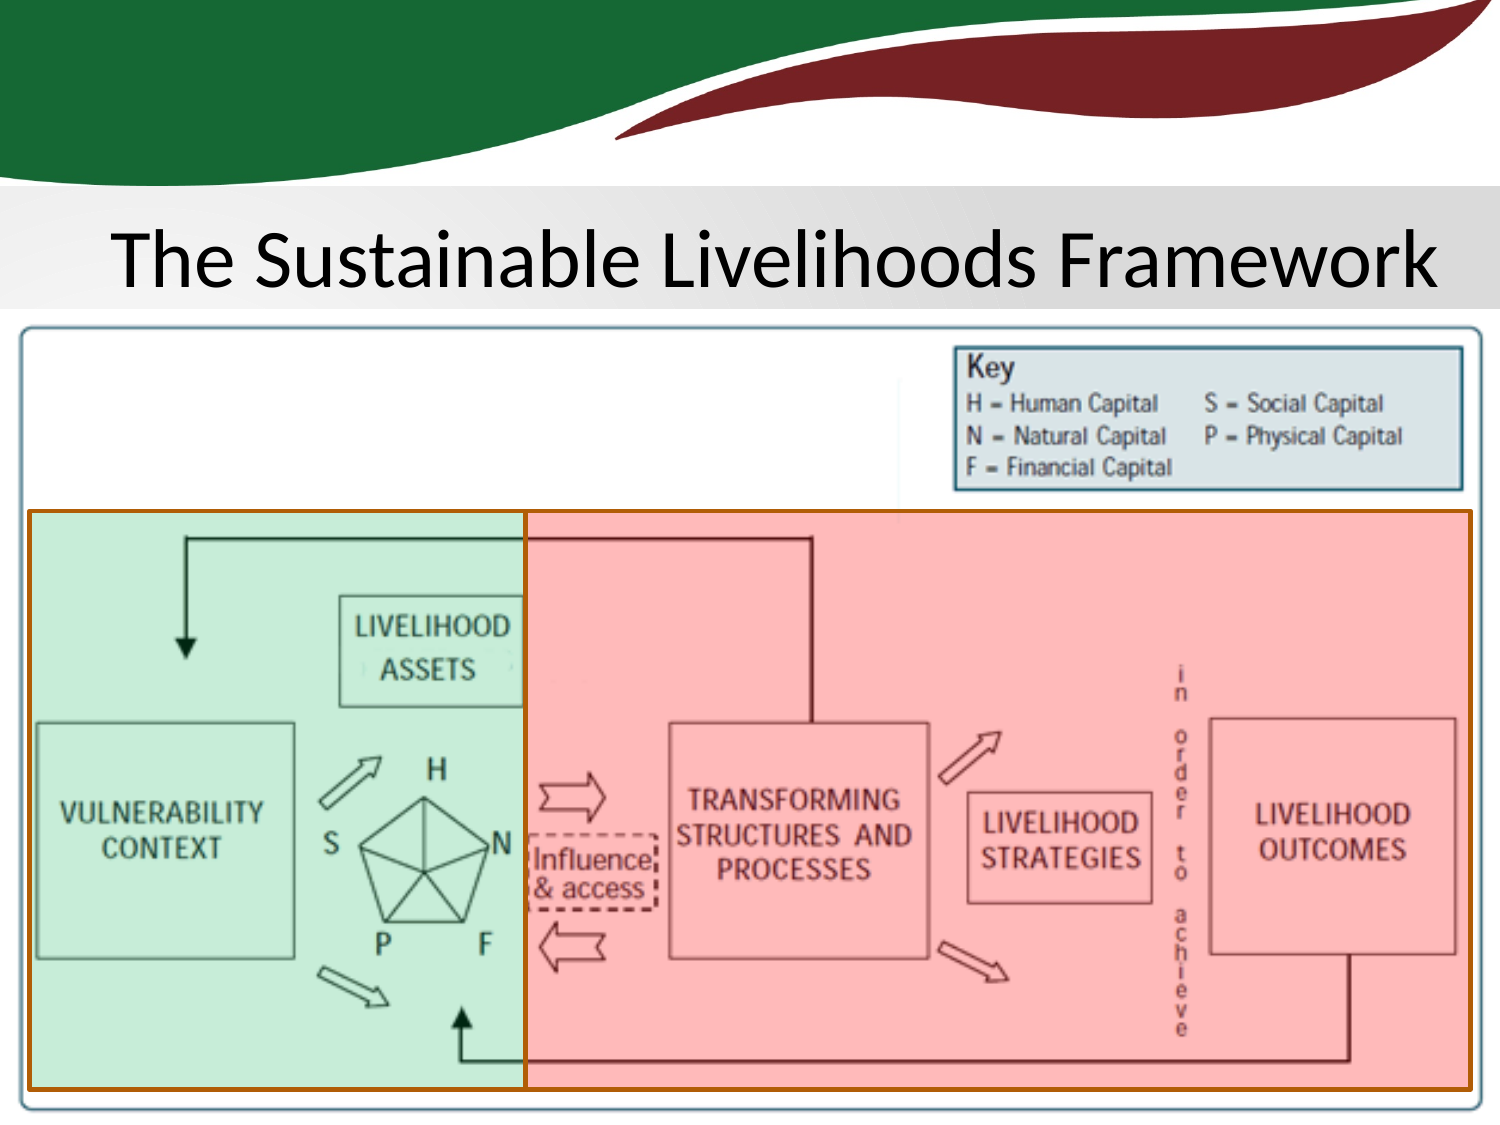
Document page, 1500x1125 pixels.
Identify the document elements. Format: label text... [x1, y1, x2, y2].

picture [0, 309, 1500, 1125]
picture [0, 0, 1500, 186]
list The Sustainable Livelihoods Framework [76, 196, 1461, 302]
